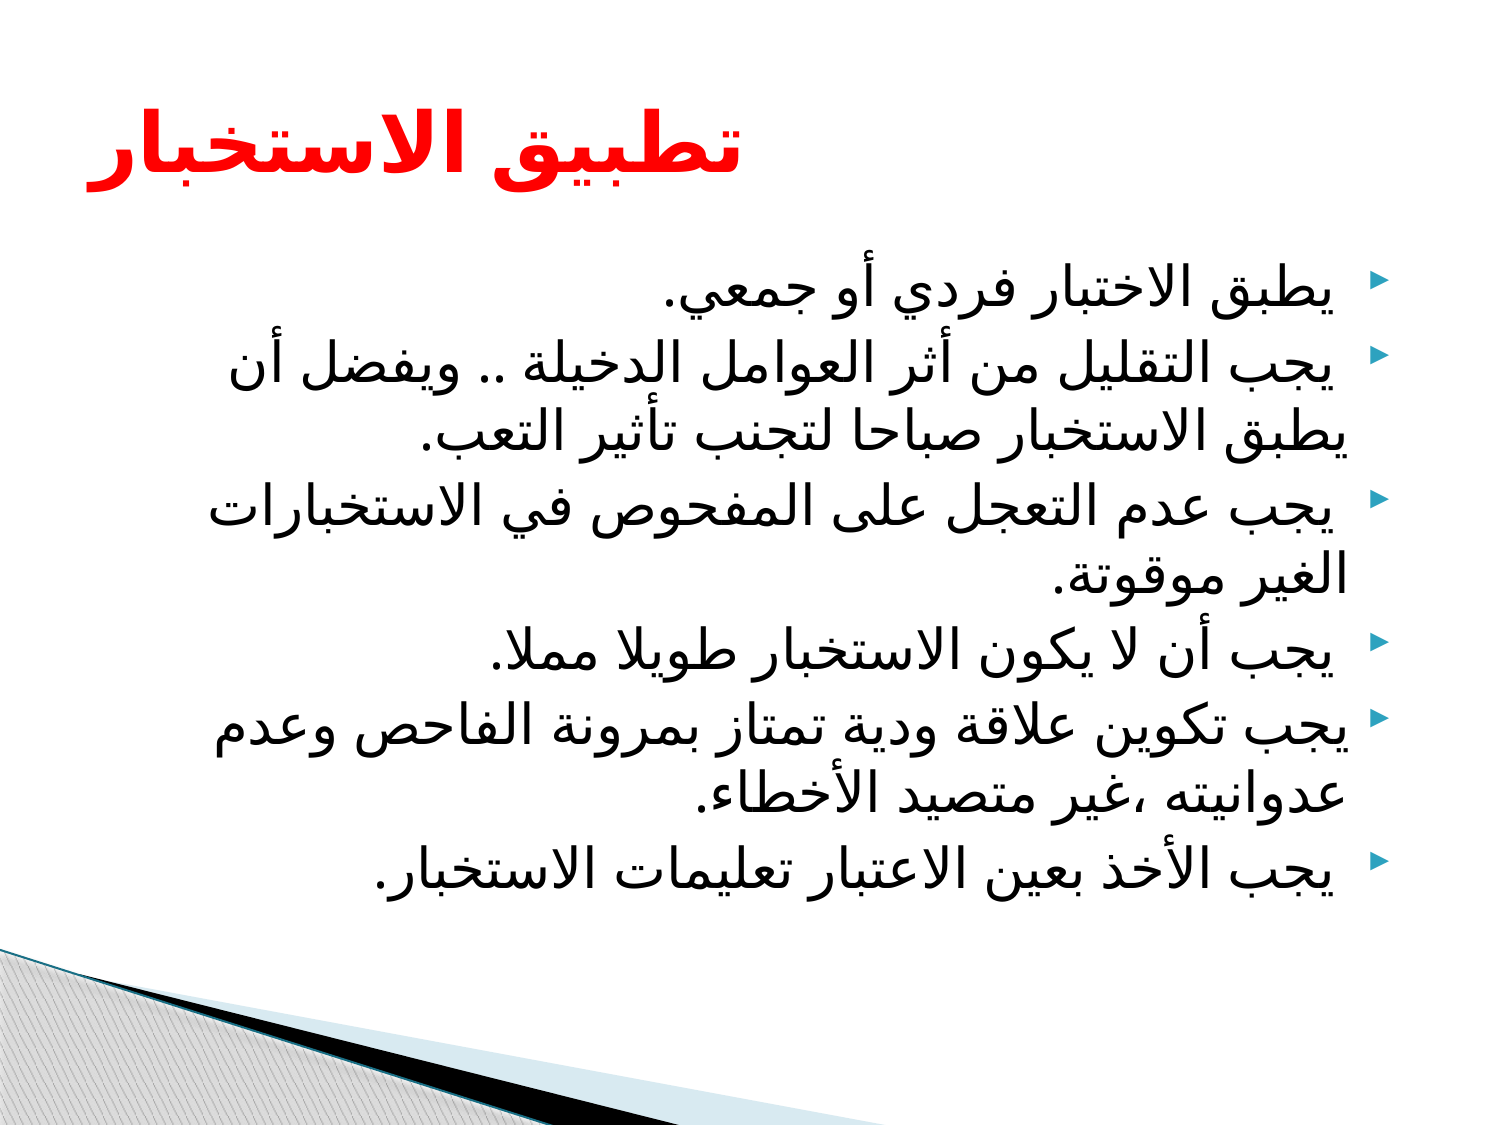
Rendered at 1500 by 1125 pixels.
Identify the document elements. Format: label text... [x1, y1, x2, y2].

list يطبق الاختبار فردي أو جمعي. يجب التقليل من أثر العوامل الدخيلة .. ويفضل أن يطبق الاستخبار صباحا لتجنب تأثير التعب. يجب عدم التعجل على المفحوص في الاستخبارات الغير موقوتة. يجب أن لا يكون الاستخبار طويلا مملا. يجب تكوين علاقة ودية تمتاز بمرونة الفاحص وعدم عدوانيته ،غير متصيد الأخطاء. يجب الأخذ بعين الاعتبار تعليمات الاستخبار. [75, 243, 1425, 986]
title تطبيق الاستخبار [75, 45, 1425, 233]
